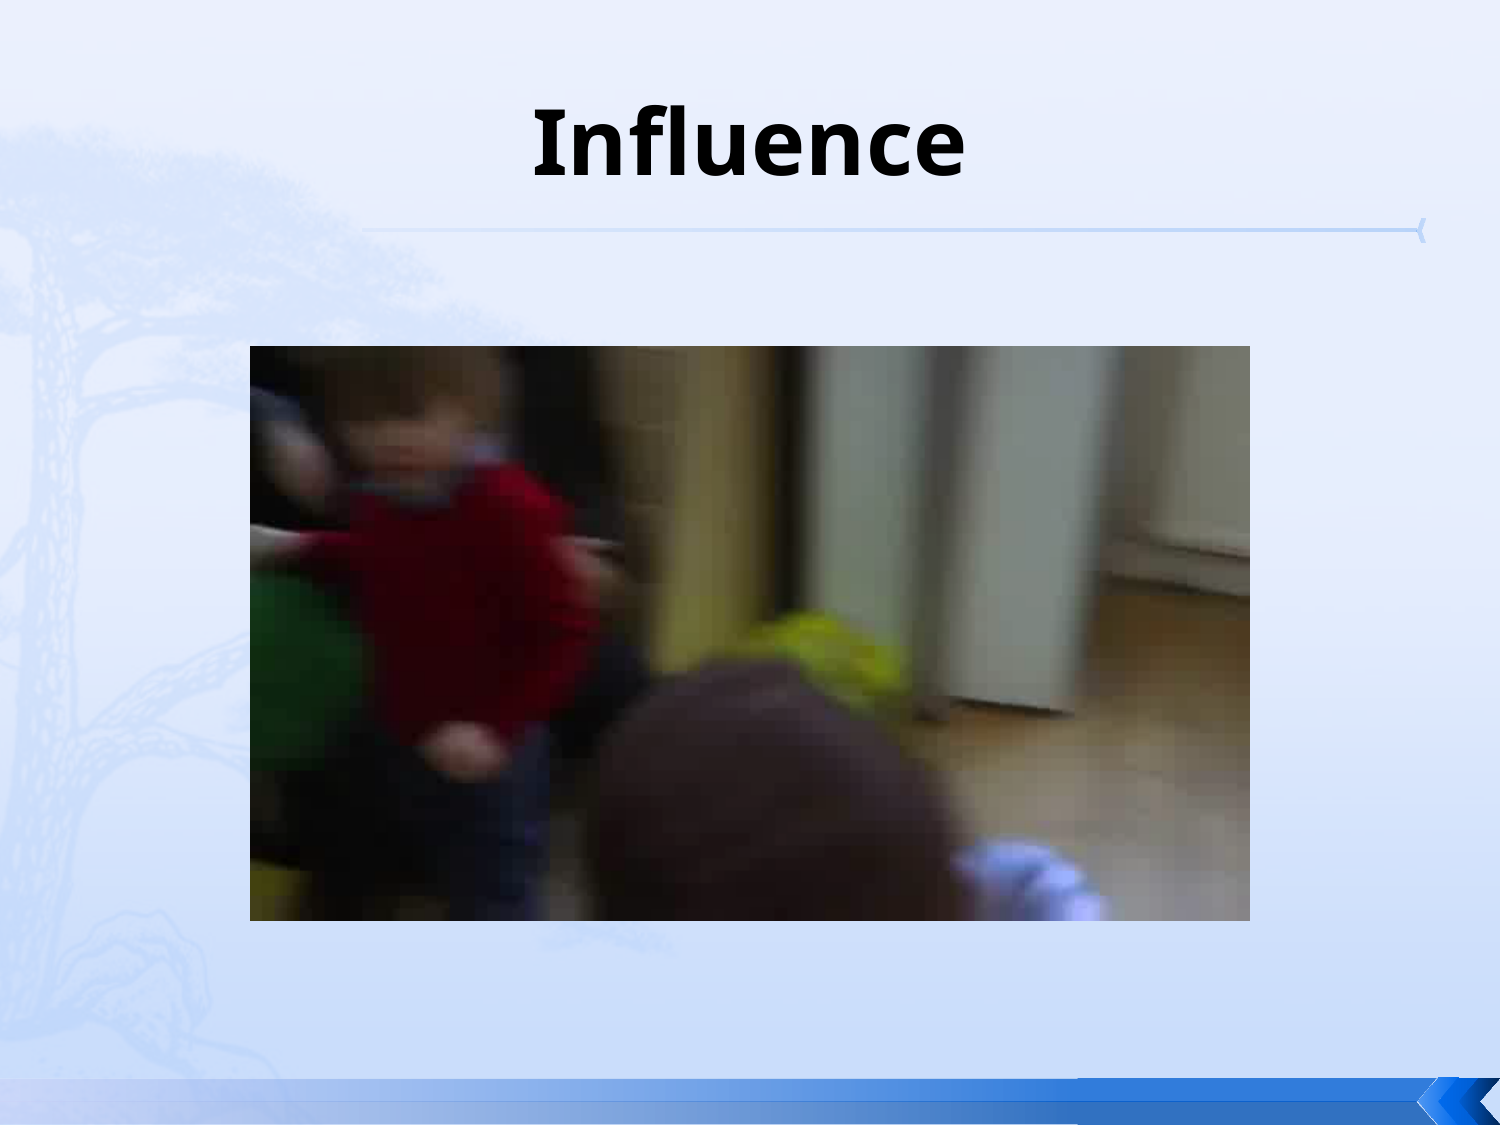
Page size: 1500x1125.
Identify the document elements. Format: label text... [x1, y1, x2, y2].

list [249, 345, 1251, 922]
title Influence [75, 45, 1425, 233]
